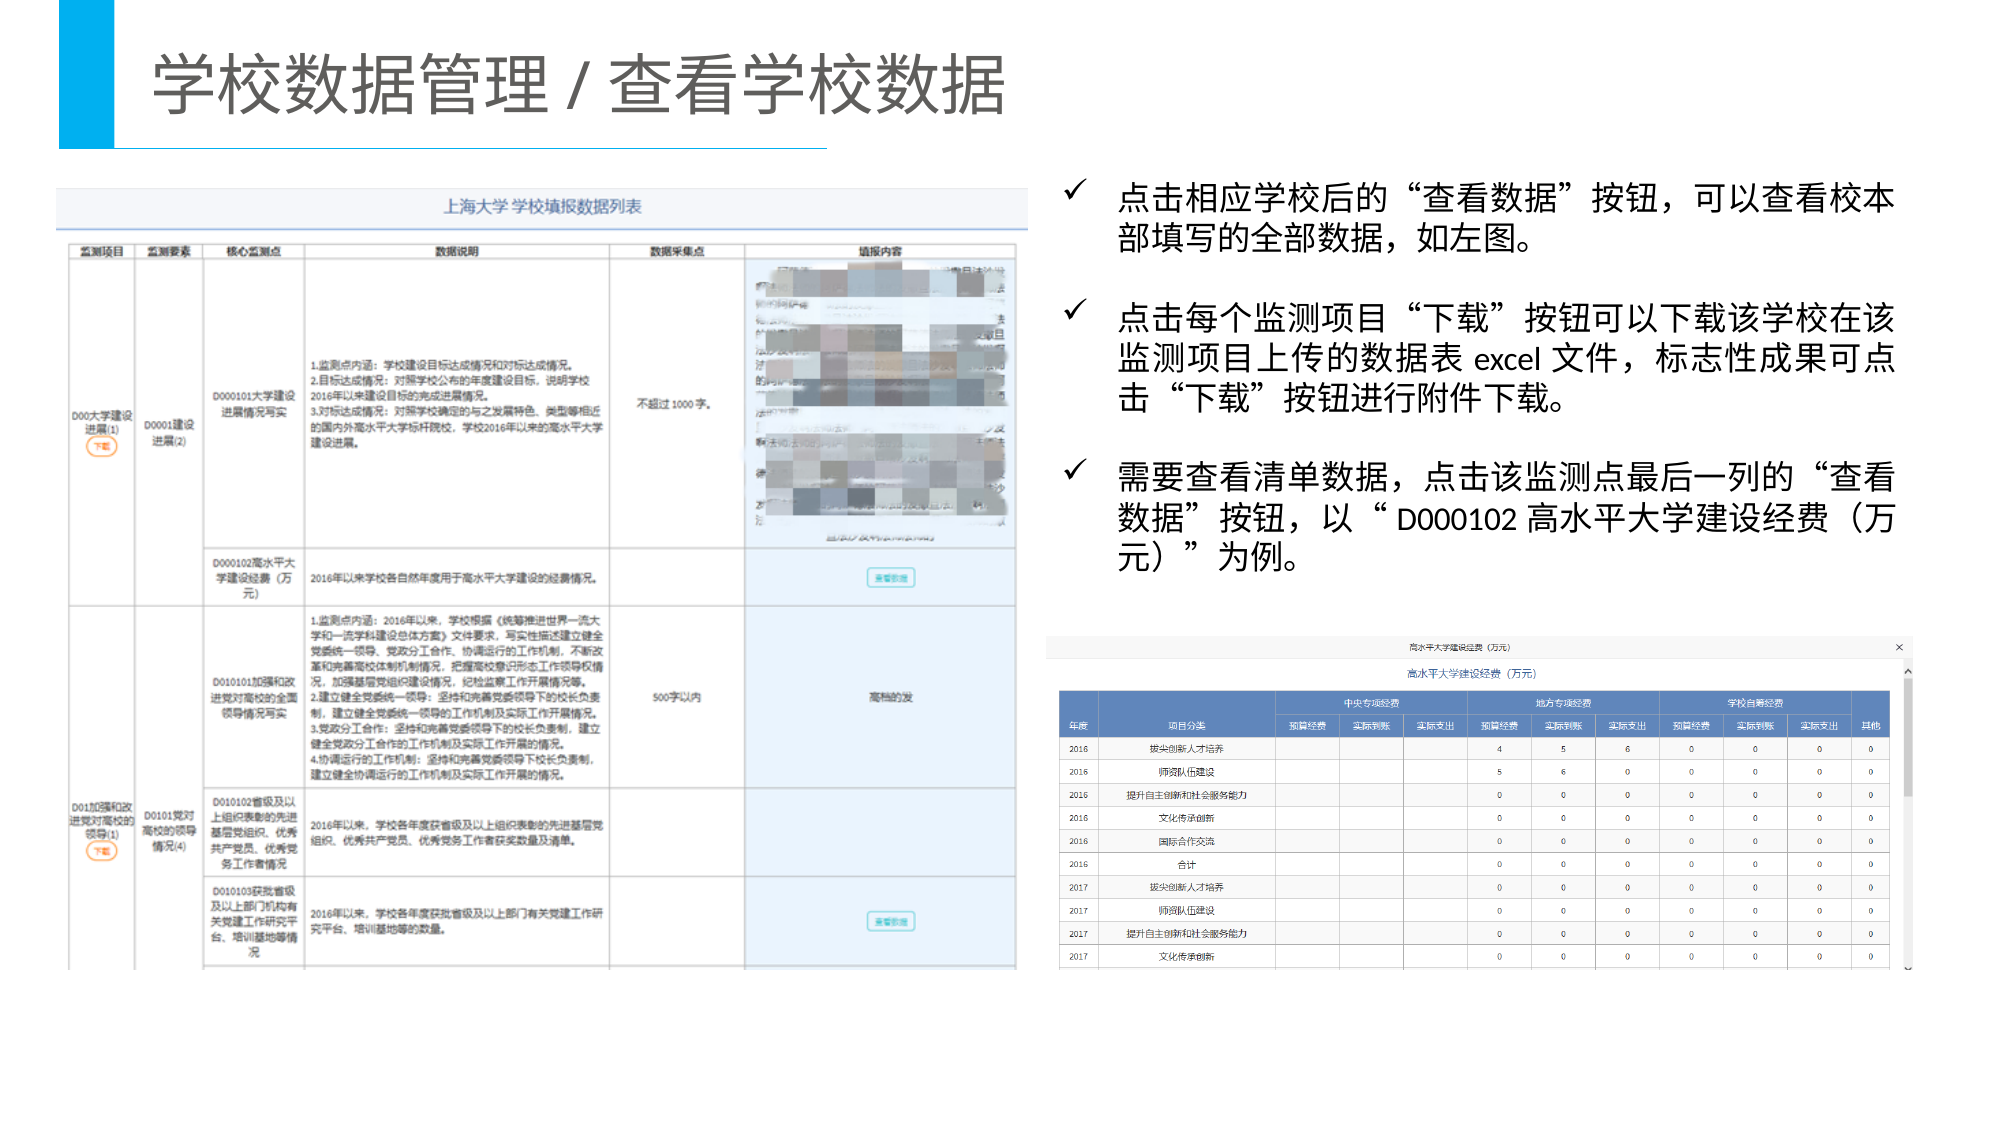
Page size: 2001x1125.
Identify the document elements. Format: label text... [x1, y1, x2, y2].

text_box 学校数据管理/查看学校数据 [135, 35, 1169, 131]
picture [1046, 636, 1913, 970]
picture [56, 188, 1028, 970]
text_box 点击相应学校后的“查看数据”按钮，可以查看校本部填写的全部数据，如左图。 点击每个监测项目“下载”按钮可以下载该学校在该监测项目上传的数据表excel文件，标志性成果可点击“下载”按钮进行附件下载。 需要查看清单数据，点击该监测点最后一列的“查看数据”按钮，以“D000102高水平大学建设经费（万元）”为例。 [1046, 169, 1913, 584]
